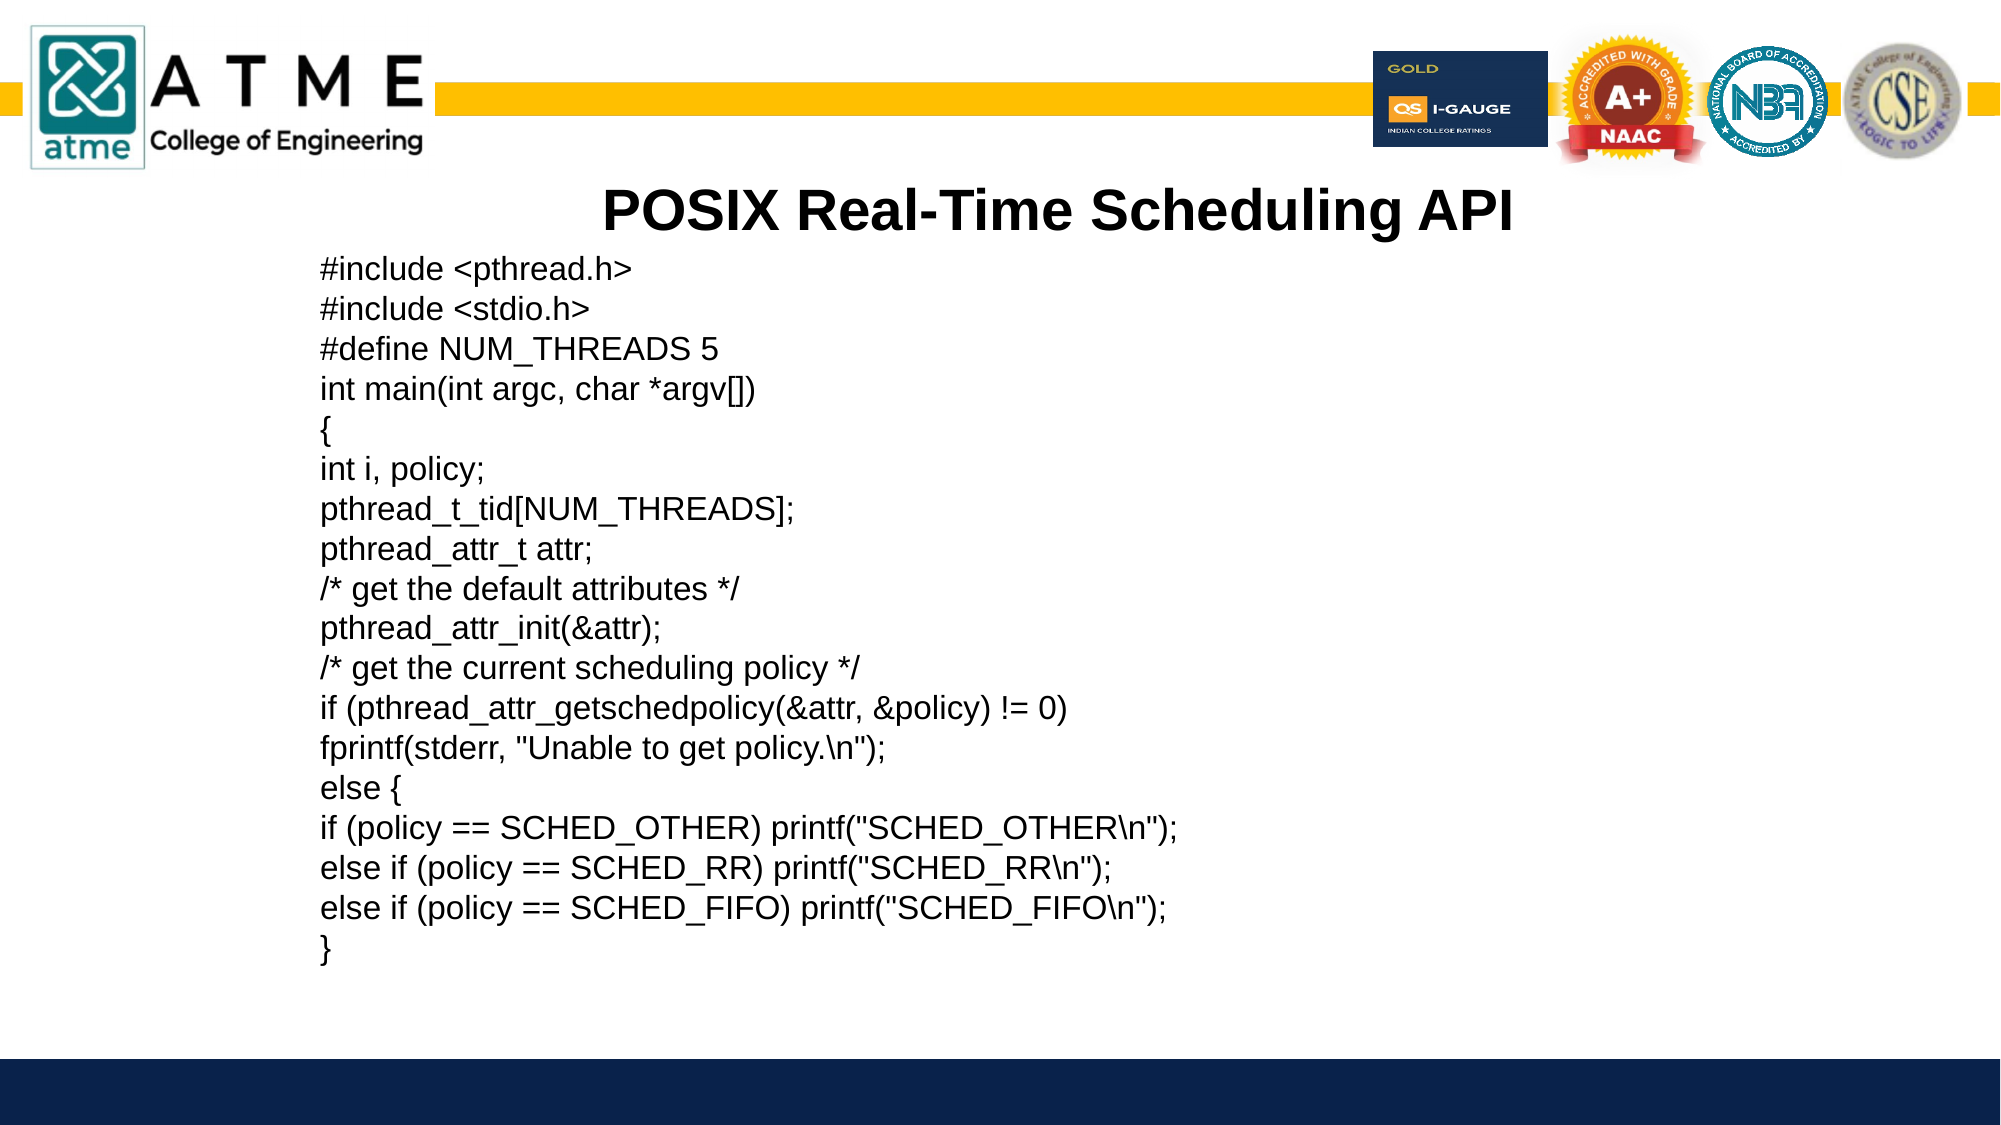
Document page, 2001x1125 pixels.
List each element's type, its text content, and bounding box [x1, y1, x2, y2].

text_box #include <pthread.h> #include <stdio.h> #define NUM_THREADS 5 int main(int argc, char *argv[]) { int i, policy; pthread_t_tid[NUM_THREADS]; pthread_attr_t attr; /* get the default attributes */ pthread_attr_init(&attr); /* get the current scheduling policy */ if (pthread_attr_getschedpolicy(&attr, &policy) != 0) fprintf(stderr, "Unable to get policy.\n"); else { if (policy == SCHED_OTHER) printf("SCHED_OTHER\n"); else if (policy == SCHED_RR) printf("SCHED_RR\n"); else if (policy == SCHED_FIFO) printf("SCHED_FIFO\n"); } [305, 239, 1195, 974]
picture [0, 1059, 2001, 1125]
text_box POSIX Real-Time Scheduling API [587, 164, 1531, 250]
picture [22, 15, 435, 178]
picture [1840, 26, 1968, 176]
picture [1373, 20, 1828, 180]
